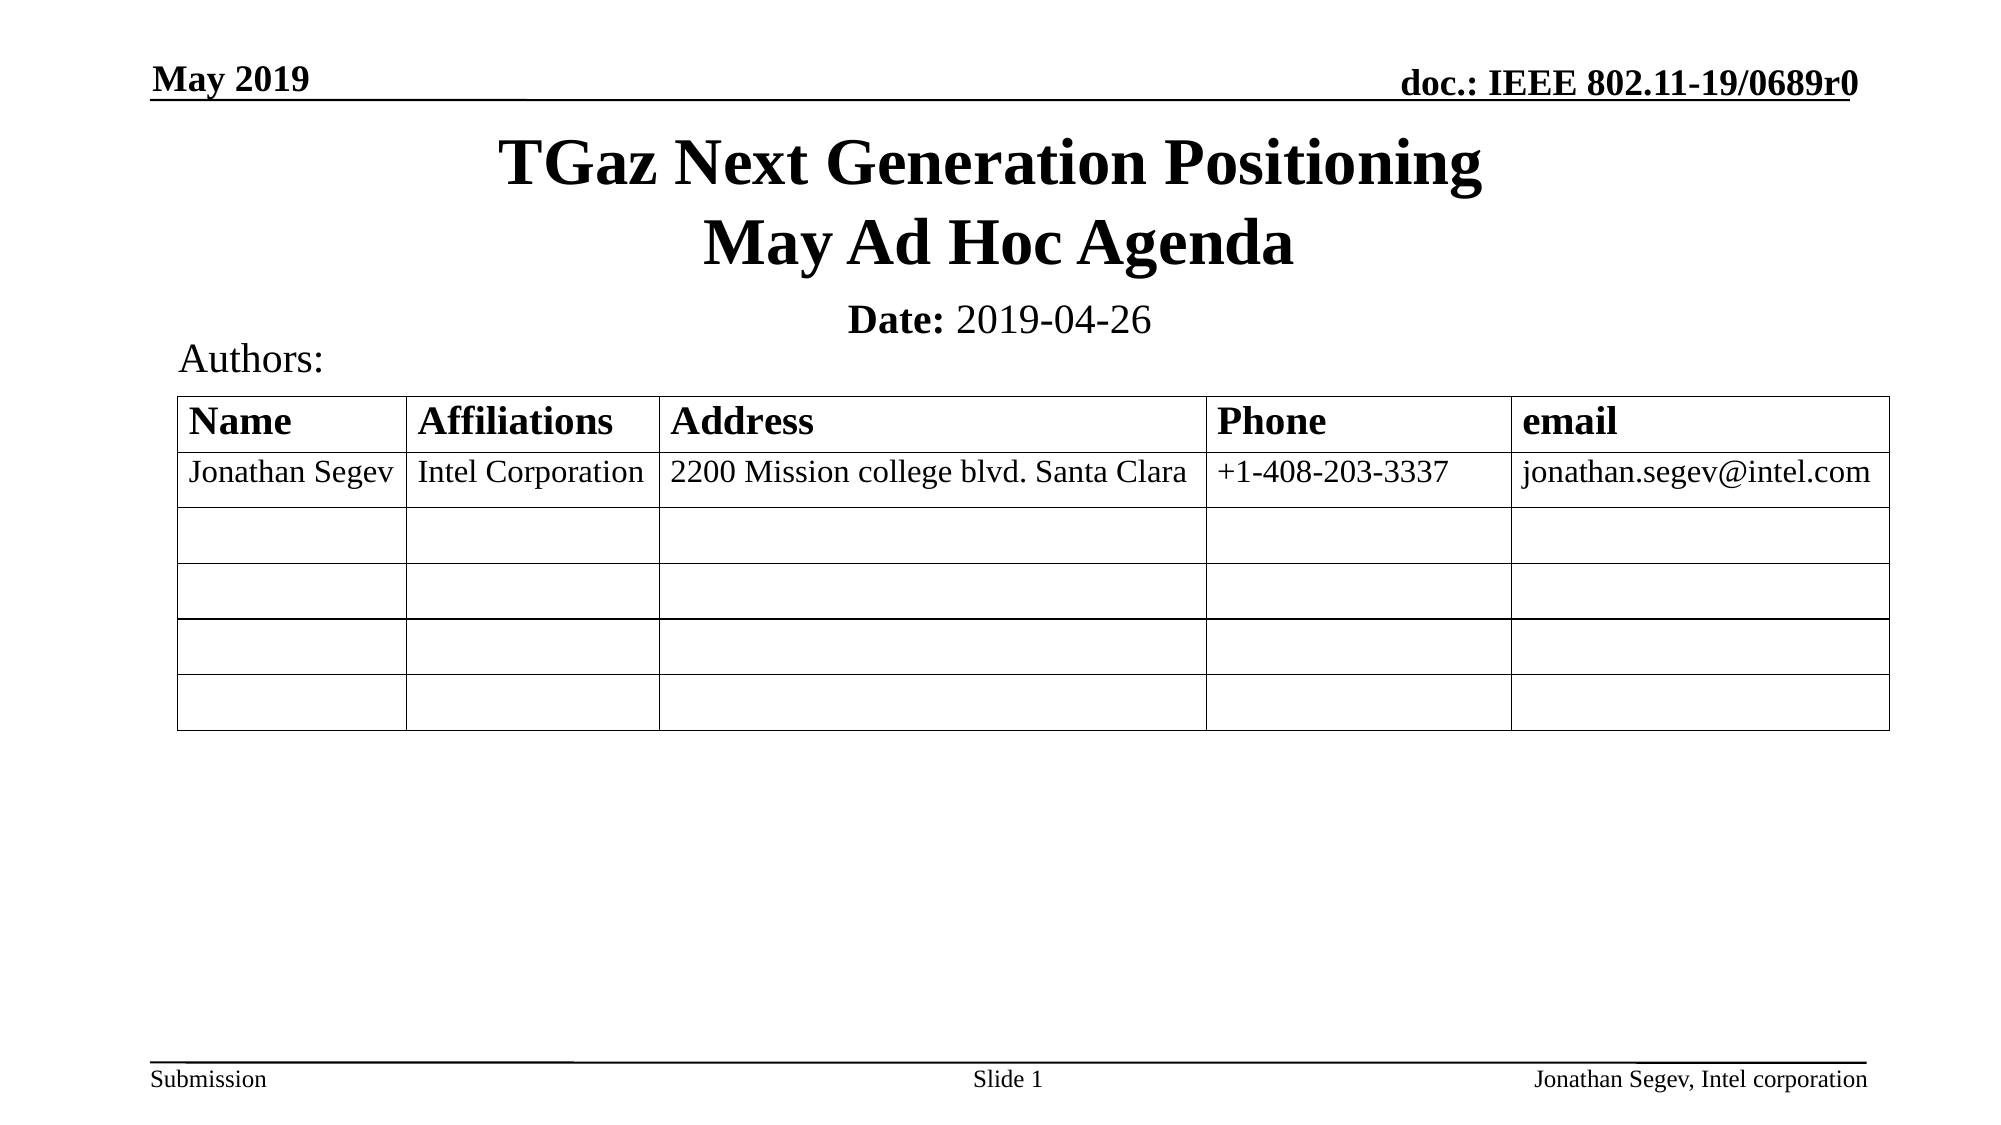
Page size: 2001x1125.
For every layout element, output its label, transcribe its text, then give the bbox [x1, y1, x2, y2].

slide_number Slide 1 [950, 1061, 1067, 1123]
subtitle Date: 2019-04-26 [299, 283, 1701, 363]
footer Jonathan Segev, Intel corporation [1171, 1061, 1869, 1093]
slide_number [152, 54, 563, 100]
title TGaz Next Generation Positioning May Ad Hoc Agenda [149, 76, 1851, 319]
text_box Authors: [162, 323, 401, 387]
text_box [162, 396, 1907, 800]
